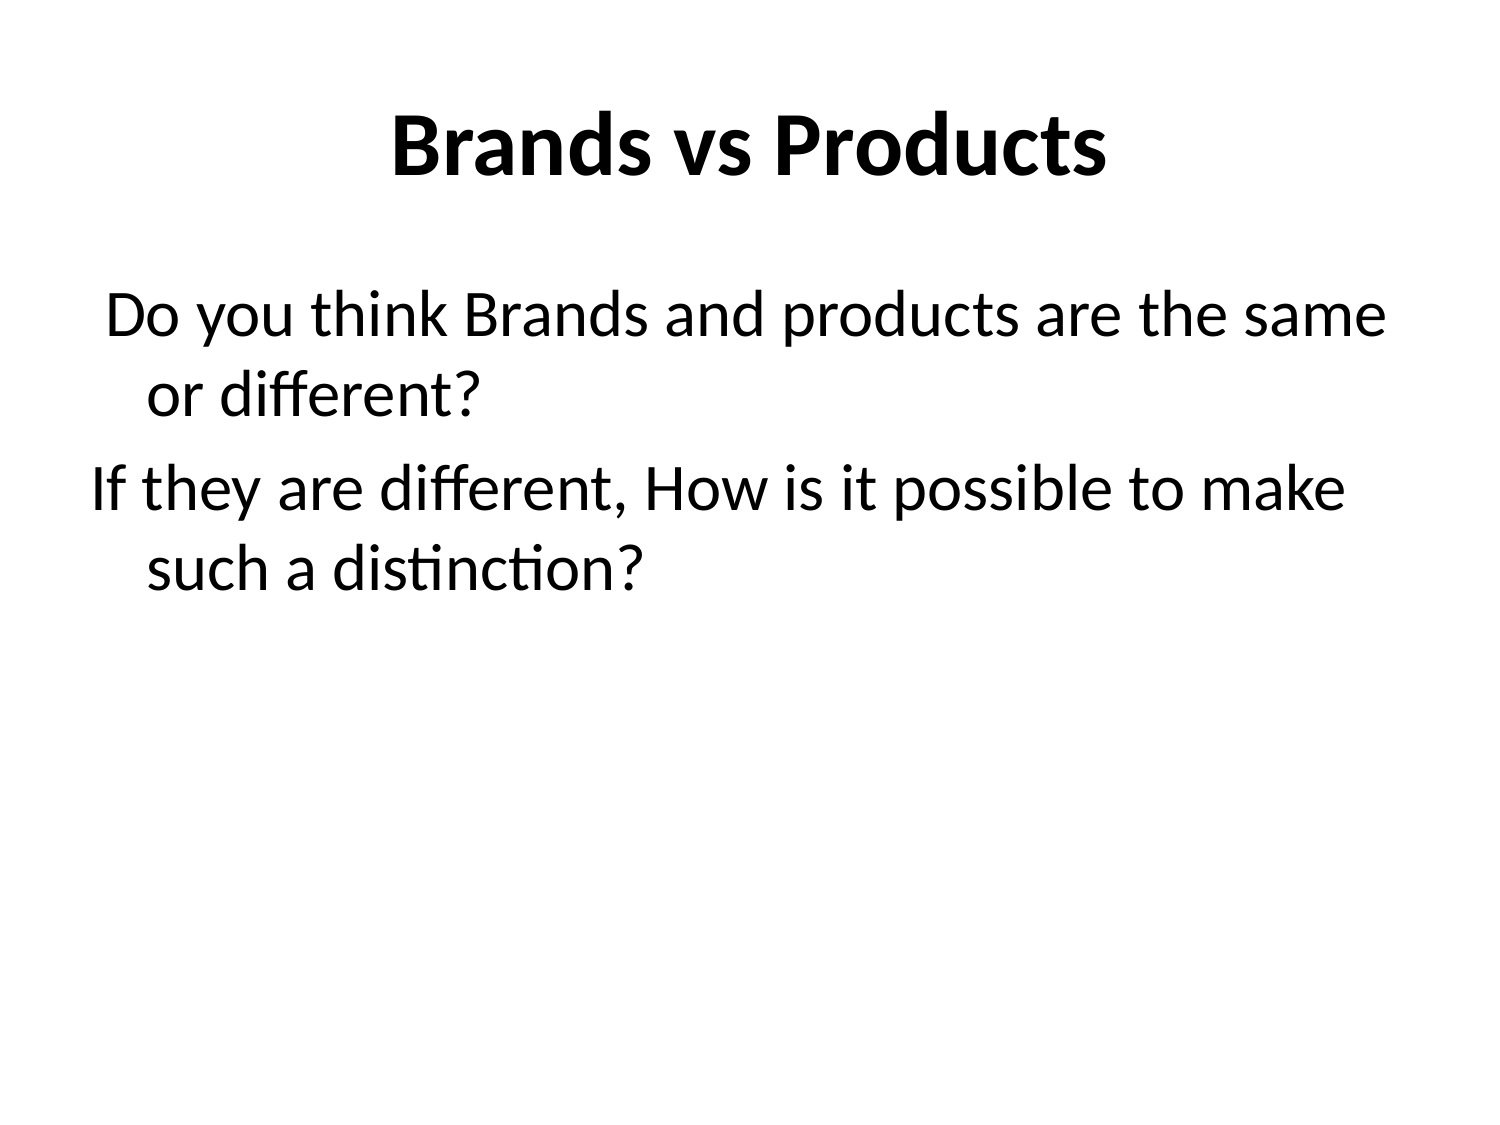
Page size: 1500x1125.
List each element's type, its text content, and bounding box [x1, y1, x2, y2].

list Do you think Brands and products are the same or different? If they are different, How is it possible to make such a distinction? [75, 262, 1425, 1005]
title Brands vs Products [75, 45, 1425, 233]
